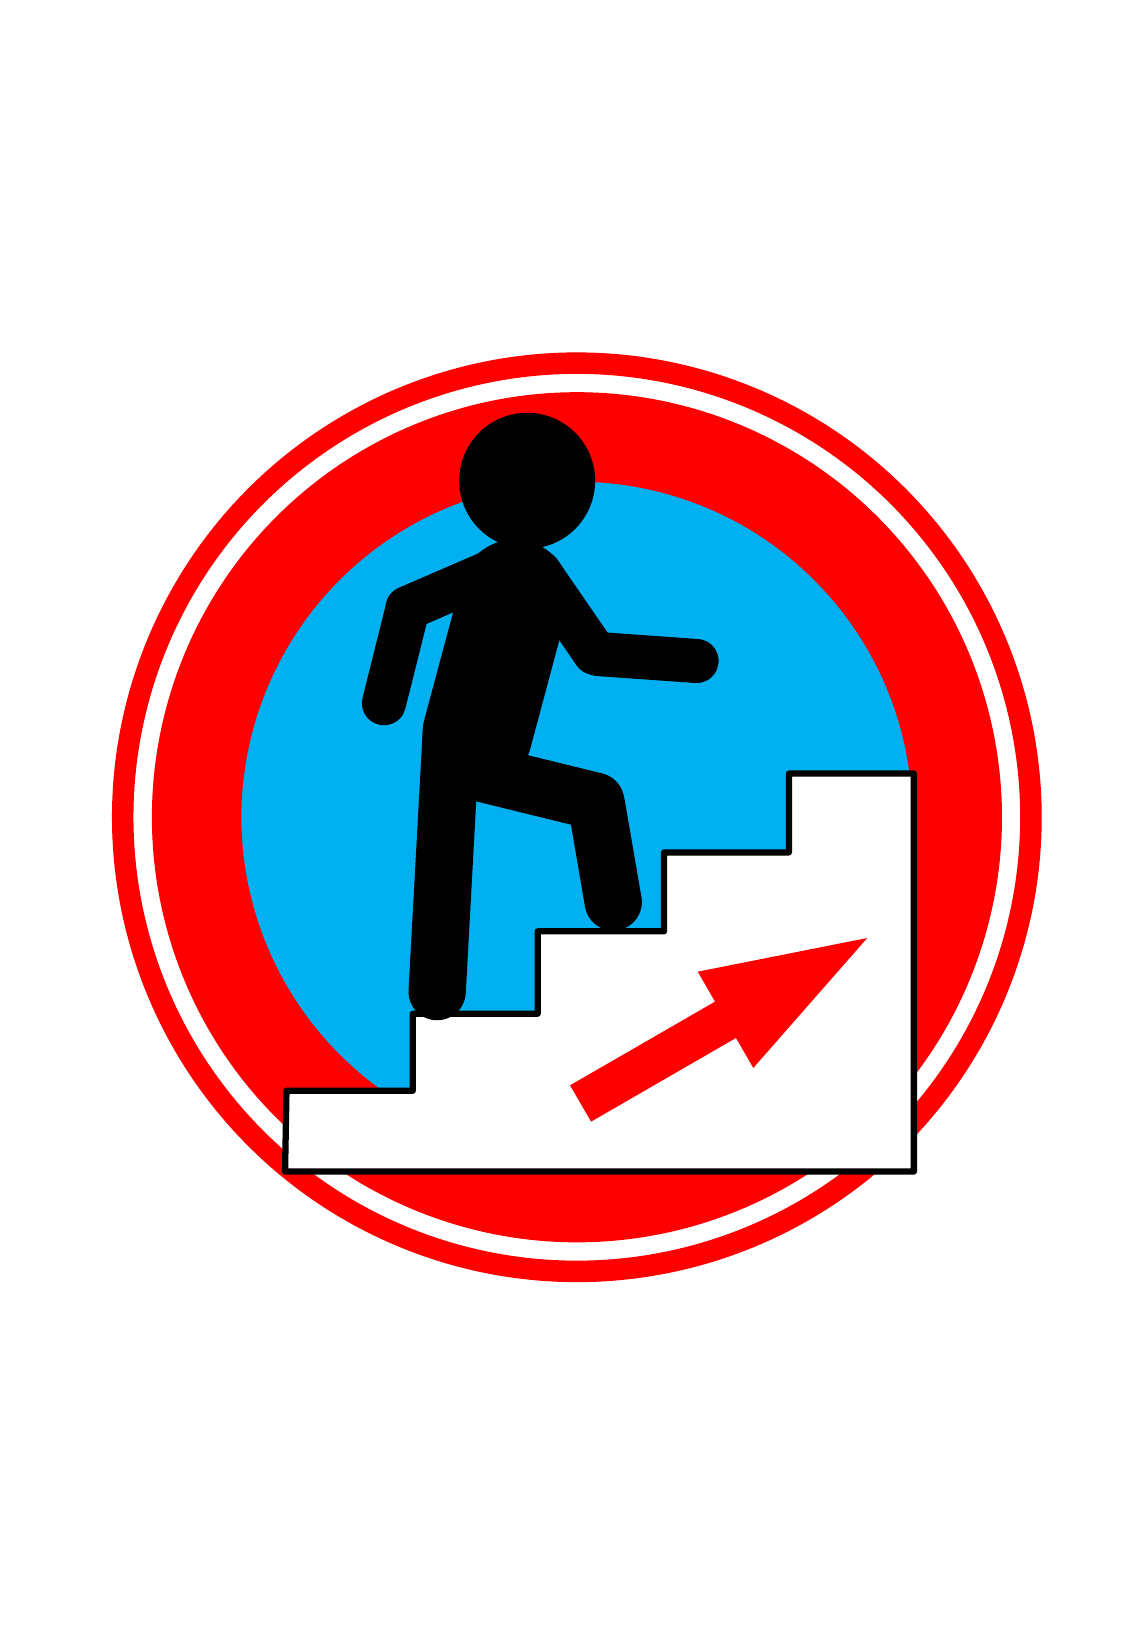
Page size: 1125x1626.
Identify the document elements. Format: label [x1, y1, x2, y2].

text_box [111, 352, 1042, 1283]
